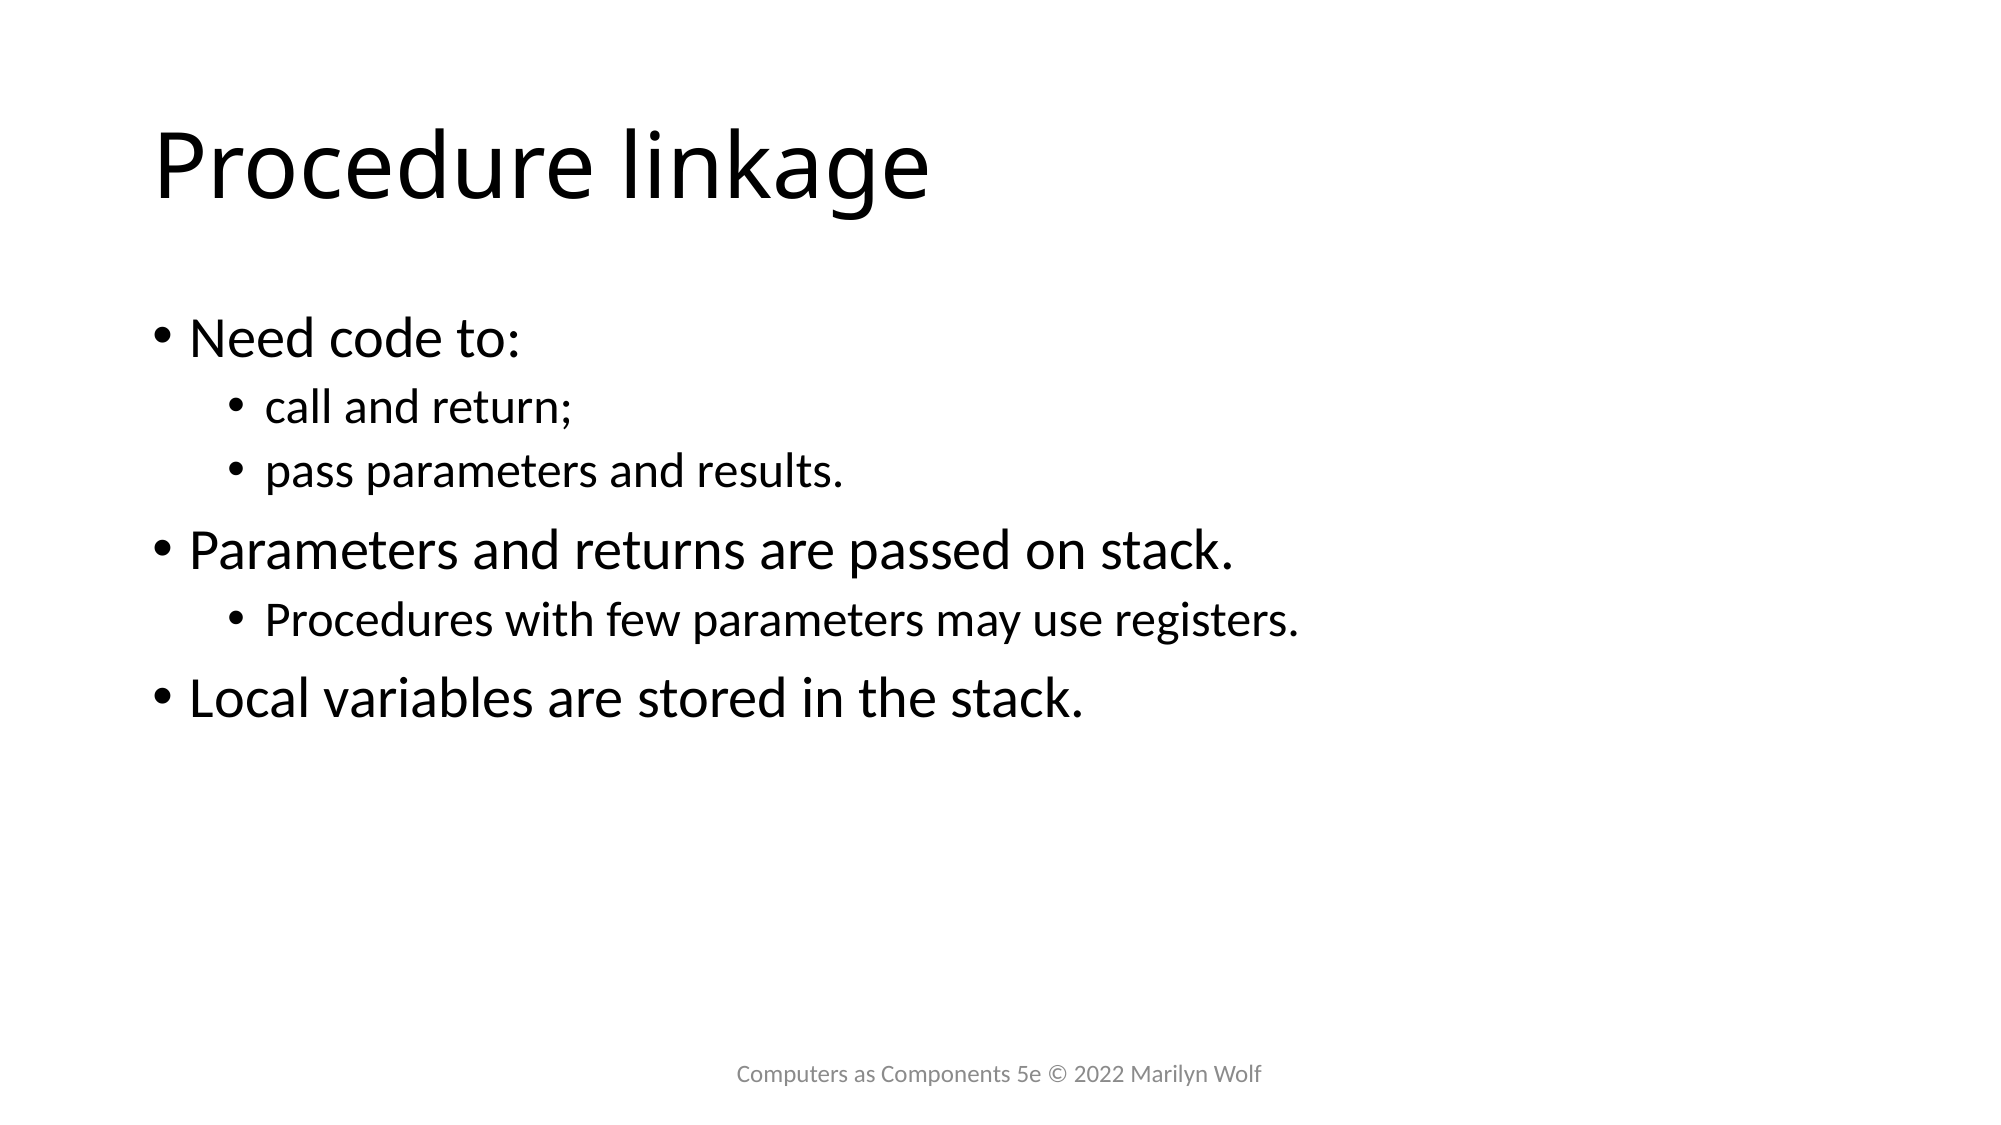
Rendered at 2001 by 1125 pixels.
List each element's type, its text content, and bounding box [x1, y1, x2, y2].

title Procedure linkage [137, 59, 1863, 278]
list Need code to: call and return; pass parameters and results. Parameters and returns are passed on stack. Procedures with few parameters may use registers. Local variables are stored in the stack. [137, 299, 1863, 1014]
footer Computers as Components 5e © 2022 Marilyn Wolf [662, 1042, 1338, 1103]
